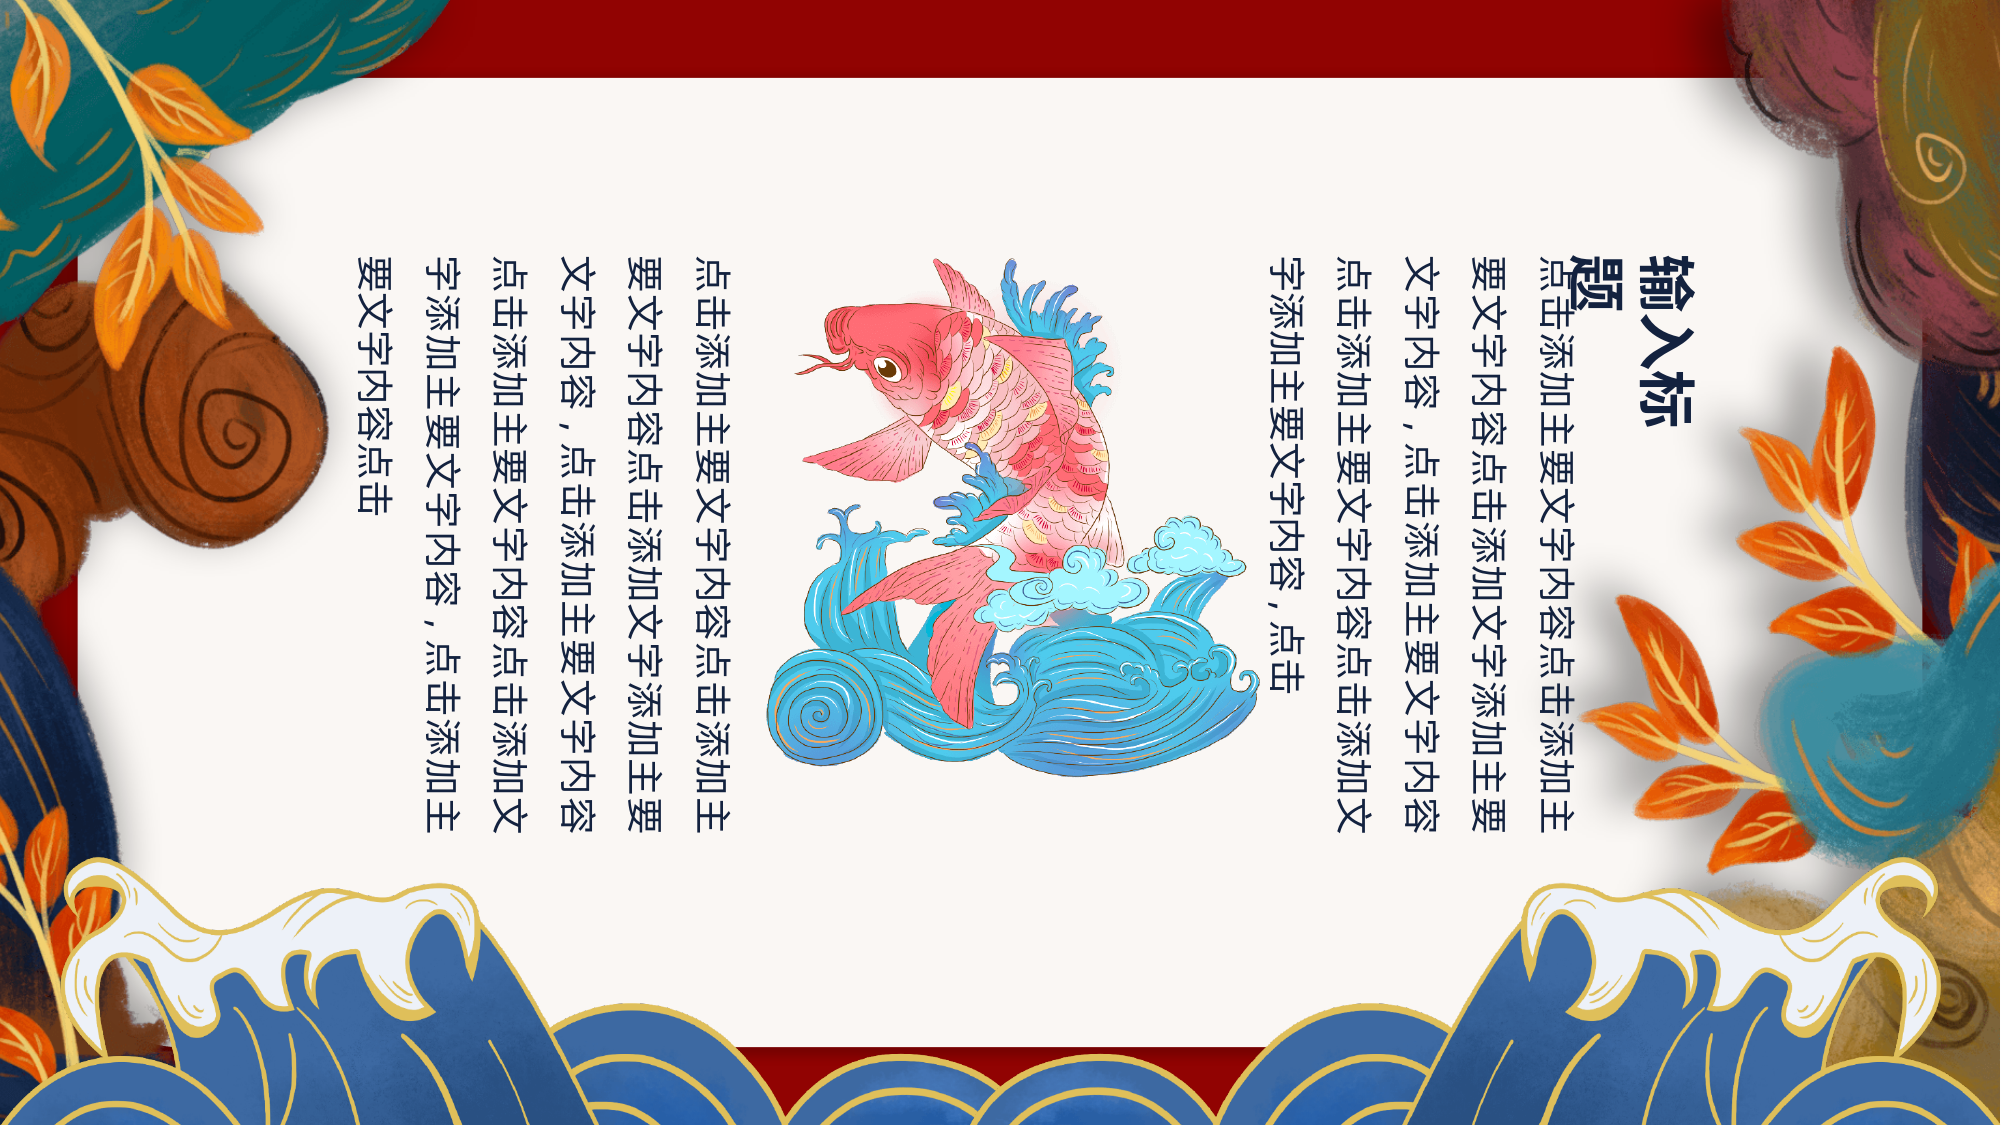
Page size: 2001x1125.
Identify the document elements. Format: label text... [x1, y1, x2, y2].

text_box 输入标题 [1610, 239, 1712, 496]
text_box 点击添加主要文字内容点击添加主要文字内容点击添加文字添加主要文字内容,点击添加主要文字内容点击添加主要文字内容点击添加文字添加主要文字内容,点击添加主要文字内容点击 [327, 240, 767, 850]
text_box 点击添加主要文字内容点击添加主要文字内容点击添加文字添加主要文字内容,点击添加主要文字内容点击添加主要文字内容点击添加文字添加主要文字内容,点击 [1239, 240, 1611, 850]
picture [0, 0, 2001, 1125]
